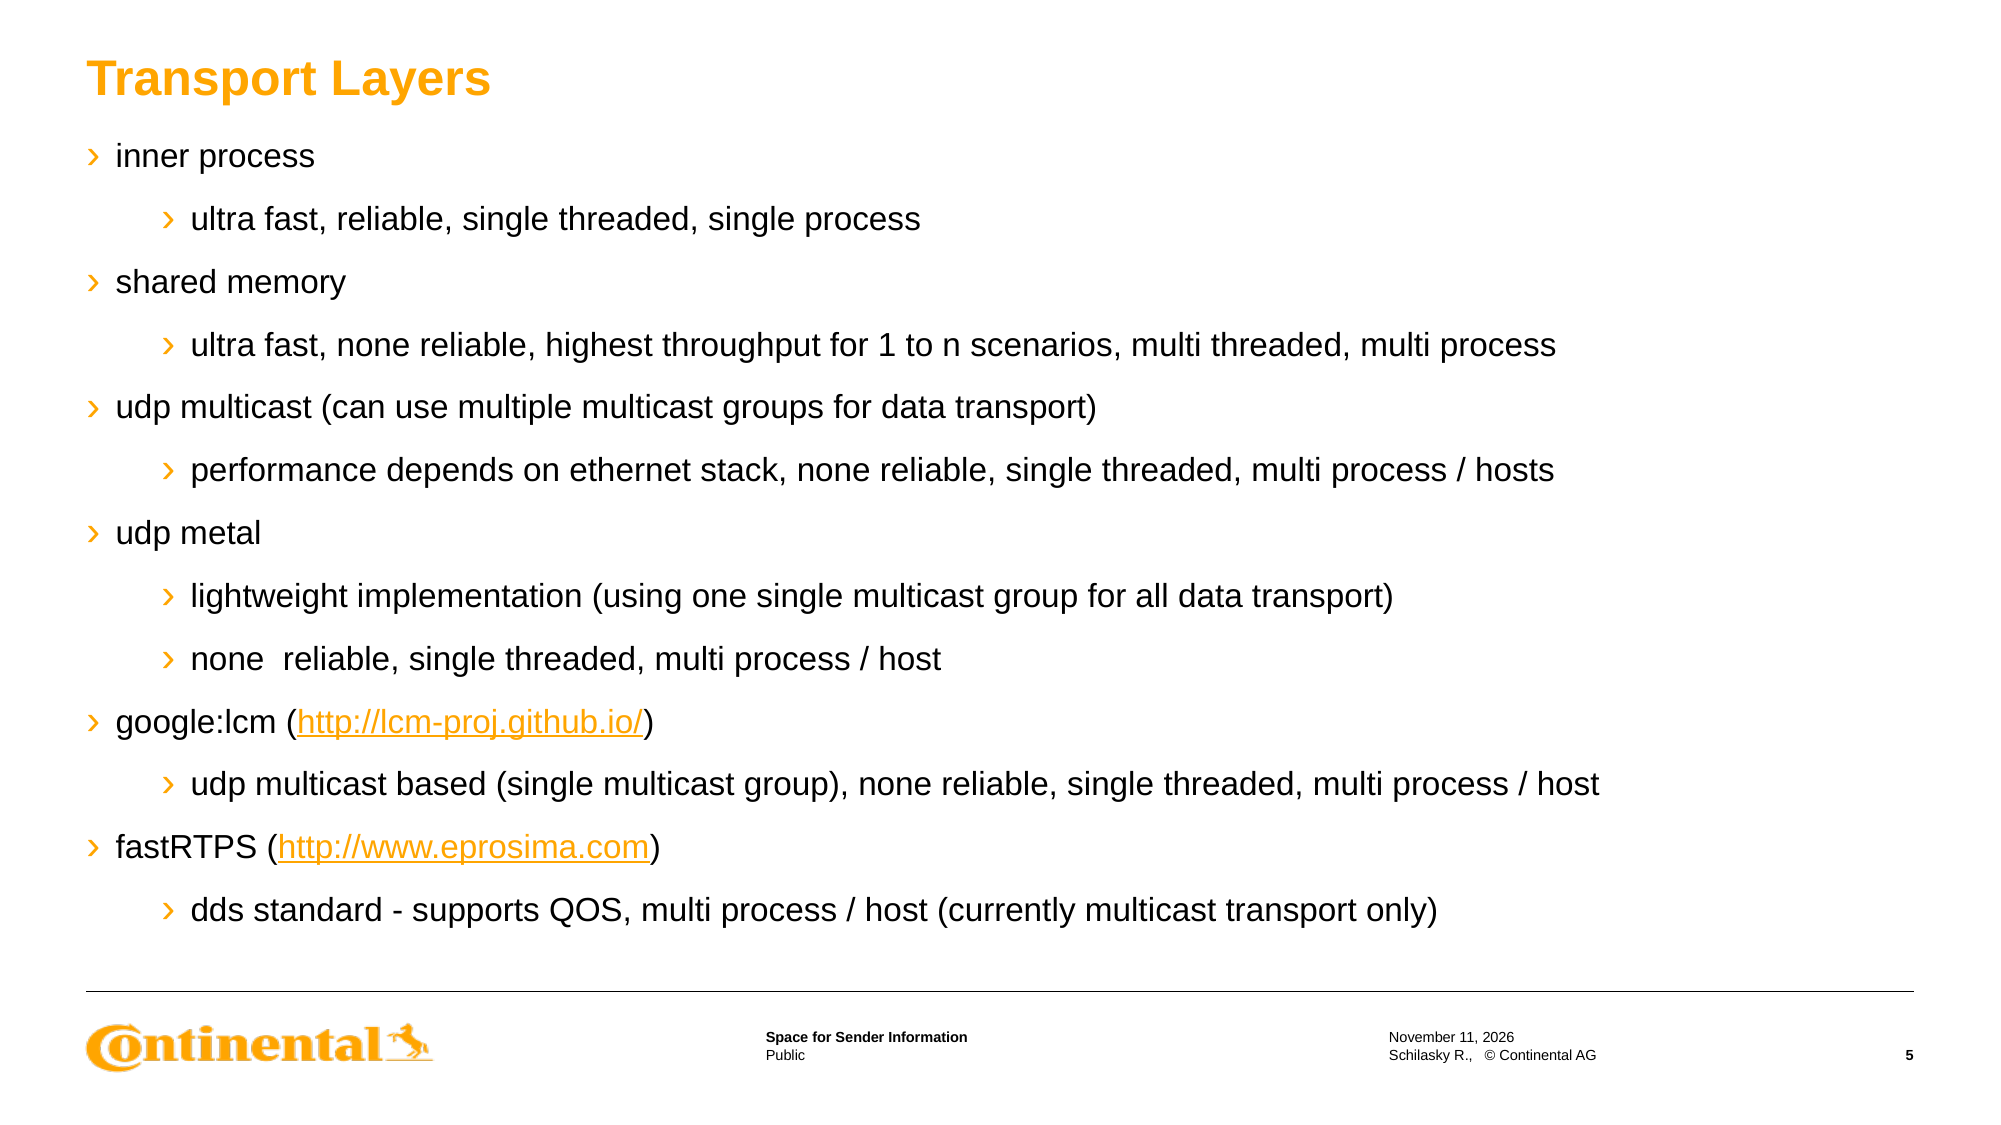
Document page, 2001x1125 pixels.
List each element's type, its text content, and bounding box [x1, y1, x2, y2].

slide_number 5 [1834, 1045, 1914, 1071]
text_box inner process ultra fast, reliable, single threaded, single process shared memory ultra fast, none reliable, highest throughput for 1 to n scenarios, multi threaded, multi process udp multicast (can use multiple multicast groups for data transport) performance depends on ethernet stack, none reliable, single threaded, multi process / hosts udp metal lightweight implementation (using one single multicast group for all data transport) none reliable, single threaded, multi process / host google:lcm (http://lcm-proj.github.io/) udp multicast based (single multicast group), none reliable, single threaded, multi process / host fastRTPS (http://www.eprosima.com) dds standard - supports QOS, multi process / host (currently multicast transport only) [86, 131, 1914, 947]
title Transport Layers [86, 48, 1914, 131]
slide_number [1388, 1021, 1827, 1045]
footer Schilasky R., © Continental AG [1388, 1045, 1827, 1071]
